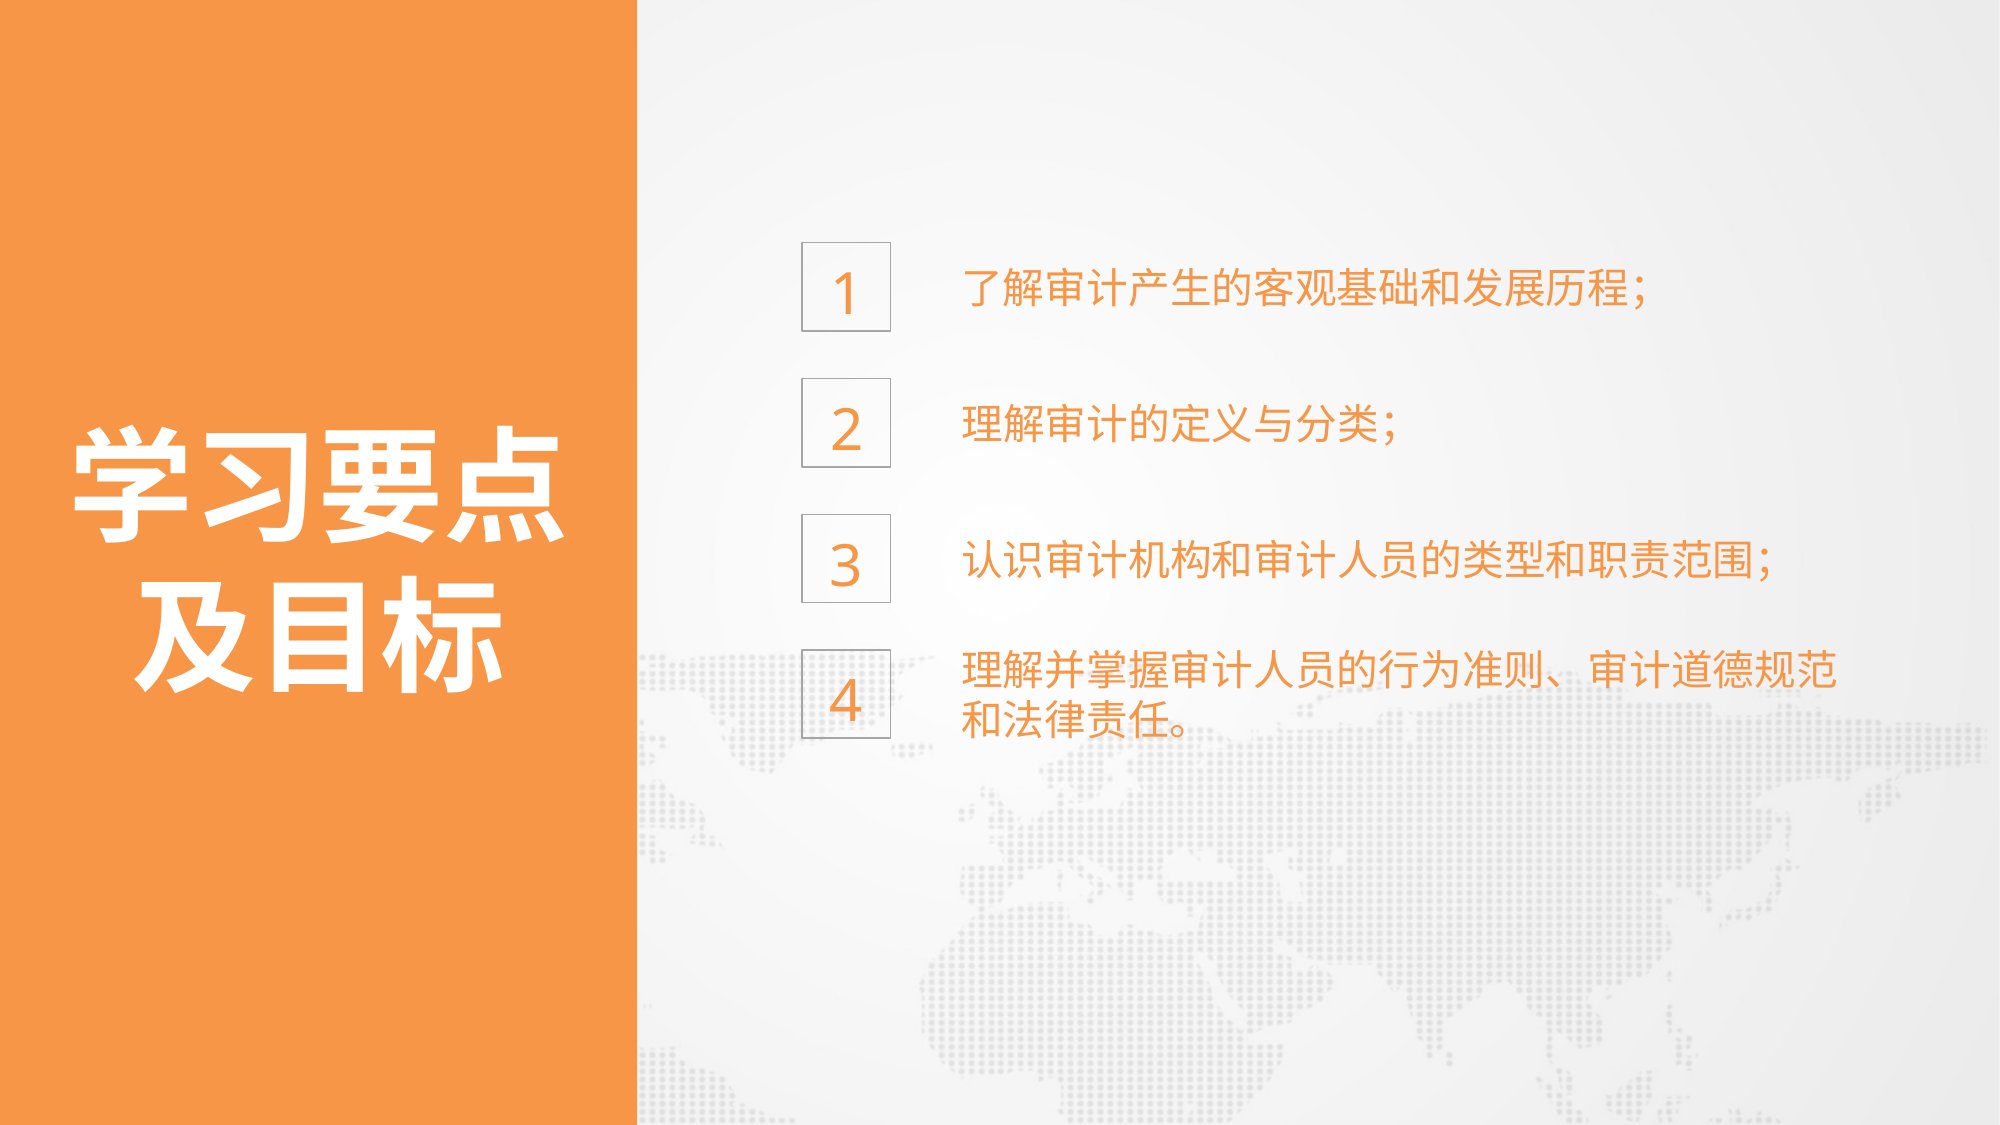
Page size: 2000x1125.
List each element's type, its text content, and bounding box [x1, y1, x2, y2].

text_box 学习要点 及目标 [0, 400, 638, 716]
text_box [801, 636, 1853, 752]
picture [639, 0, 2000, 1125]
text_box [0, 0, 639, 1125]
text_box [801, 513, 1811, 606]
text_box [801, 378, 1436, 470]
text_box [801, 242, 1686, 335]
